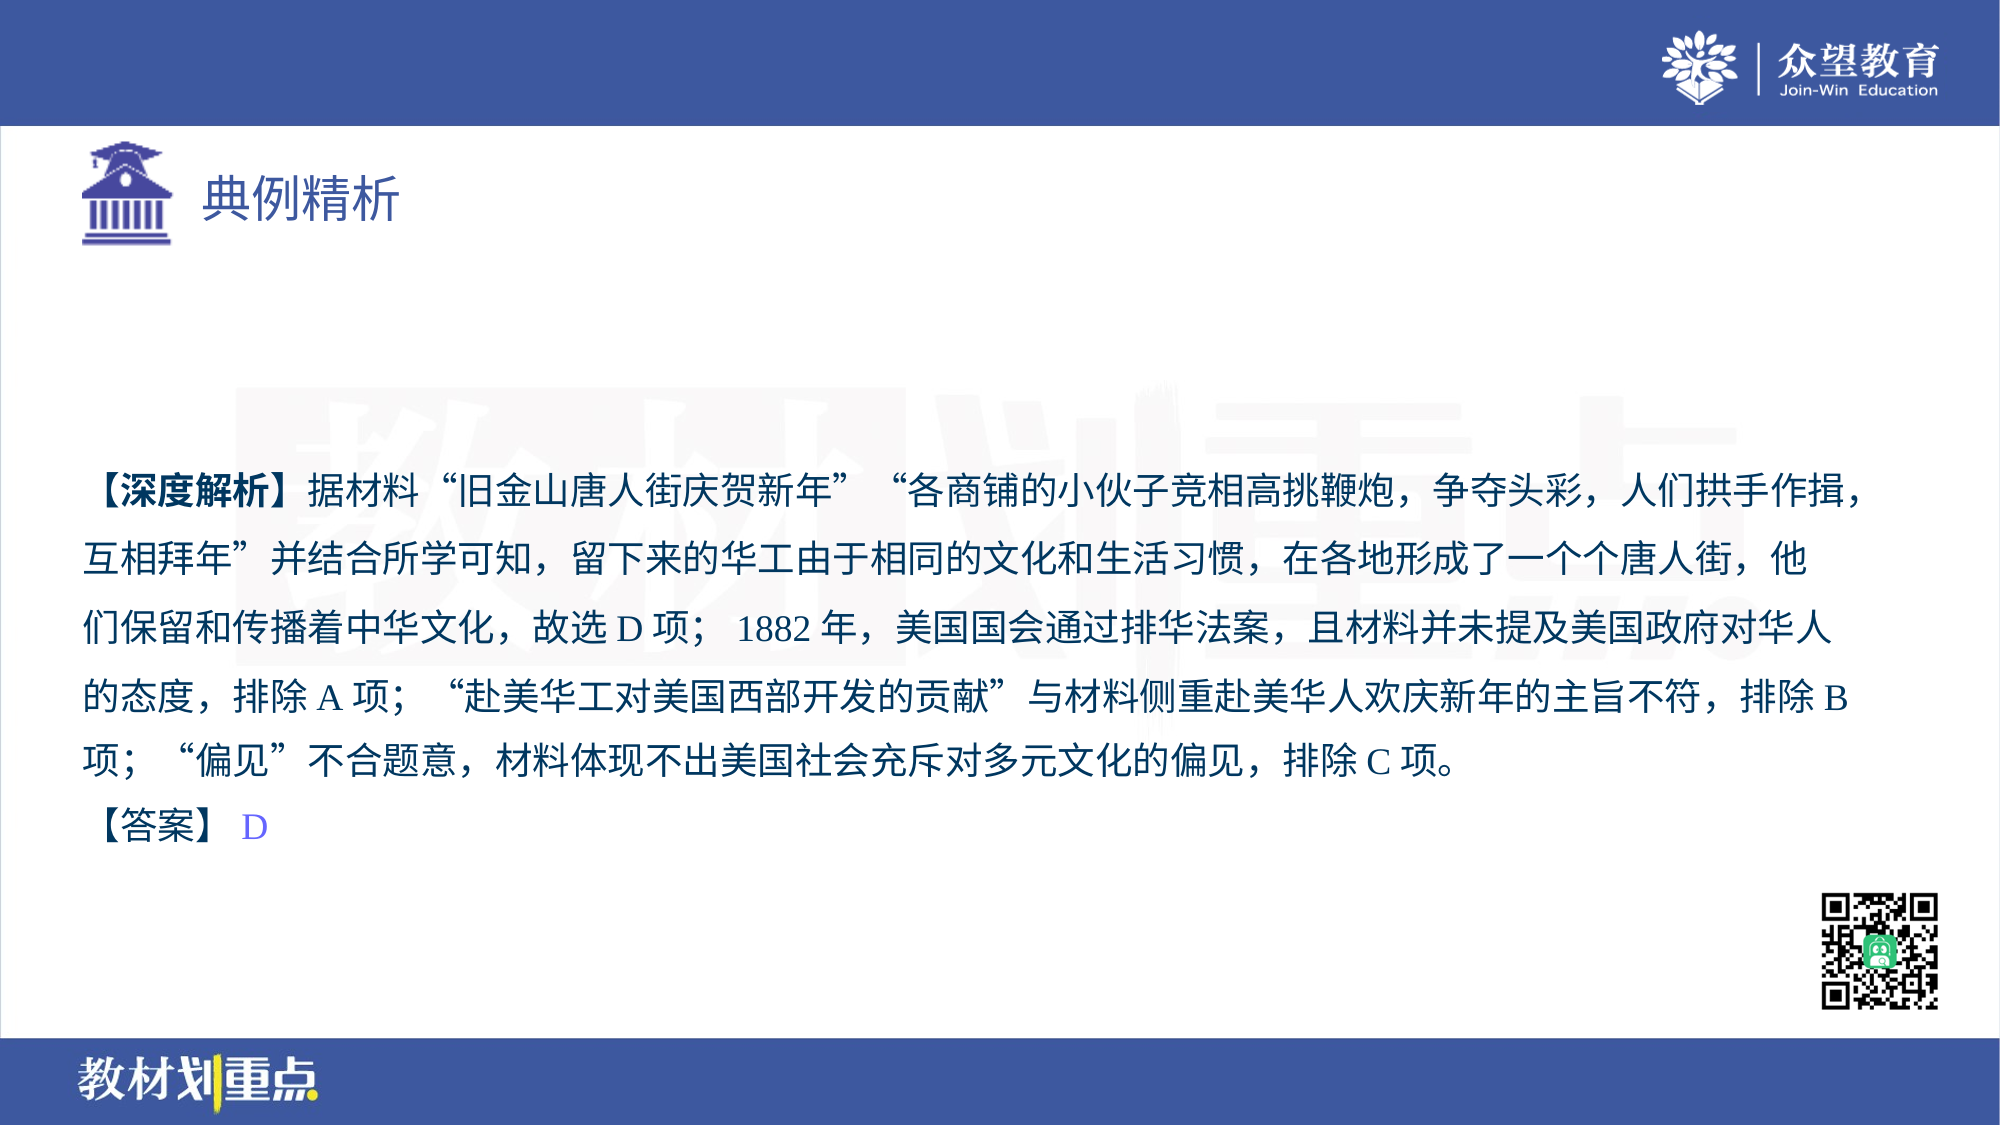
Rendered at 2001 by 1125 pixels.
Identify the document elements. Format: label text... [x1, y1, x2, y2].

text_box 【深度解析】据材料“旧金山唐人街庆贺新年”“各商铺的小伙子竞相高挑鞭炮，争夺头彩，人们拱手作揖， 互相拜年”并结合所学可知，留下来的华工由于相同的文化和生活习惯，在各地形成了一个个唐人街，他 们保留和传播着中华文化，故选D项；1882年，美国国会通过排华法案，且材料并未提及美国政府对华人 的态度，排除A项；“赴美华工对美国西部开发的贡献”与材料侧重赴美华人欢庆新年的主旨不符，排除B 项；“偏见”不合题意，材料体现不出美国社会充斥对多元文化的偏见，排除C项。 [82, 443, 1817, 777]
text_box 【答案】D [82, 780, 1817, 841]
picture [0, 0, 2000, 1125]
